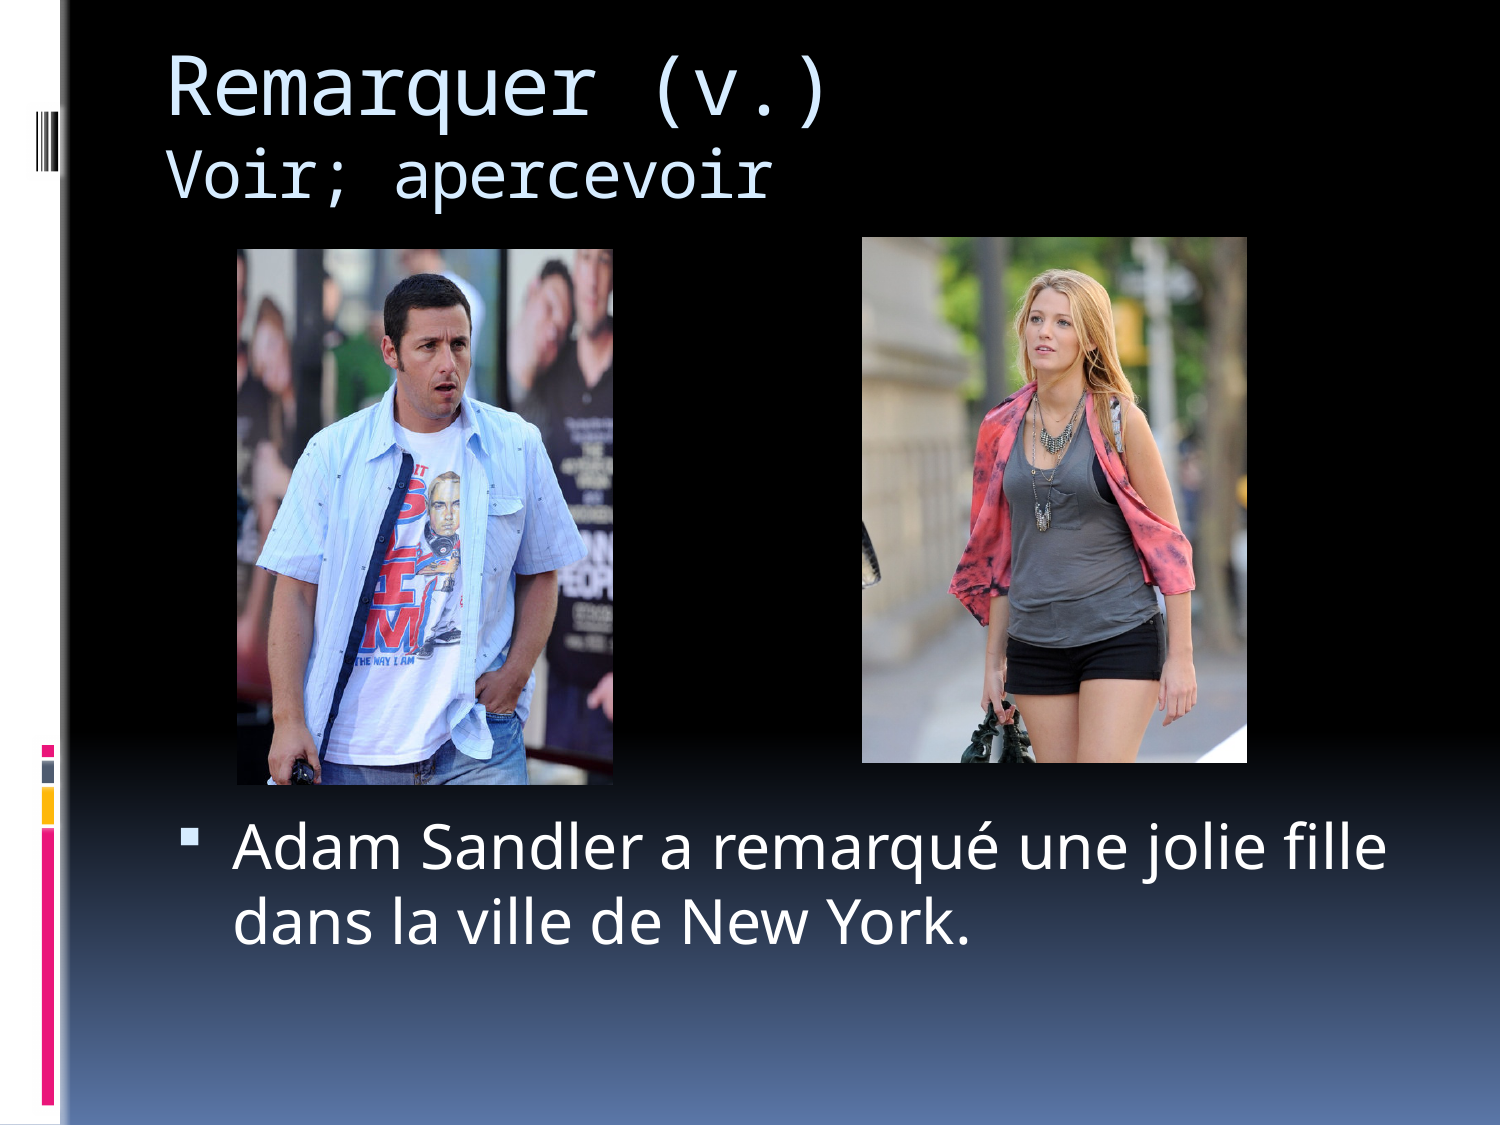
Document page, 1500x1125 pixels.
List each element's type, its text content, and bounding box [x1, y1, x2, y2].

picture [236, 249, 613, 785]
picture [862, 236, 1247, 763]
list Adam Sandler a remarqué une jolie fille dans la ville de New York. [150, 800, 1425, 1081]
title Remarquer (v.) Voir; apercevoir [150, 24, 1425, 234]
